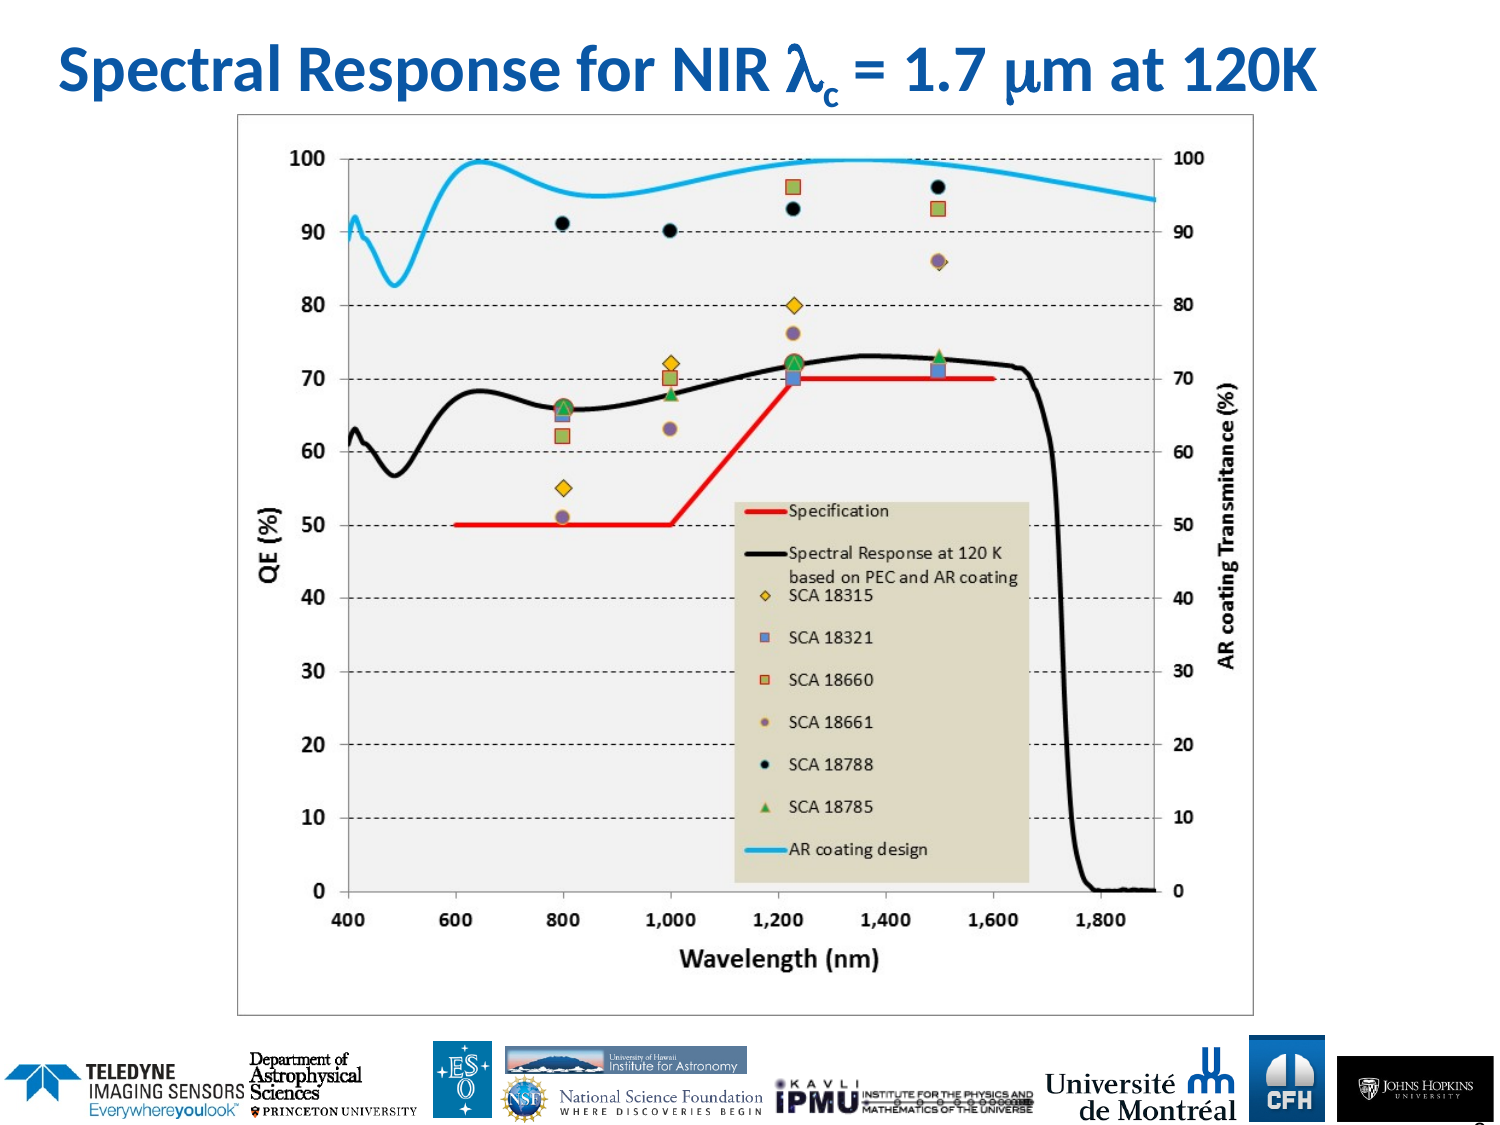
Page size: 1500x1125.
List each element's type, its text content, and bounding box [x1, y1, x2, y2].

picture [767, 1068, 1038, 1125]
picture [460, 1079, 472, 1084]
picture [466, 1055, 473, 1065]
picture [500, 1046, 763, 1123]
title Spectral Response for NIR lc = 1.7 mm at 120K [50, 24, 1438, 115]
picture [1041, 1043, 1240, 1124]
picture [451, 1058, 455, 1077]
picture [1249, 1035, 1325, 1122]
picture [4, 1064, 244, 1119]
picture [237, 114, 1254, 1016]
picture [249, 1042, 418, 1119]
picture [1337, 1056, 1494, 1122]
picture [460, 1093, 472, 1098]
slide_number 10 [1458, 1082, 1500, 1123]
